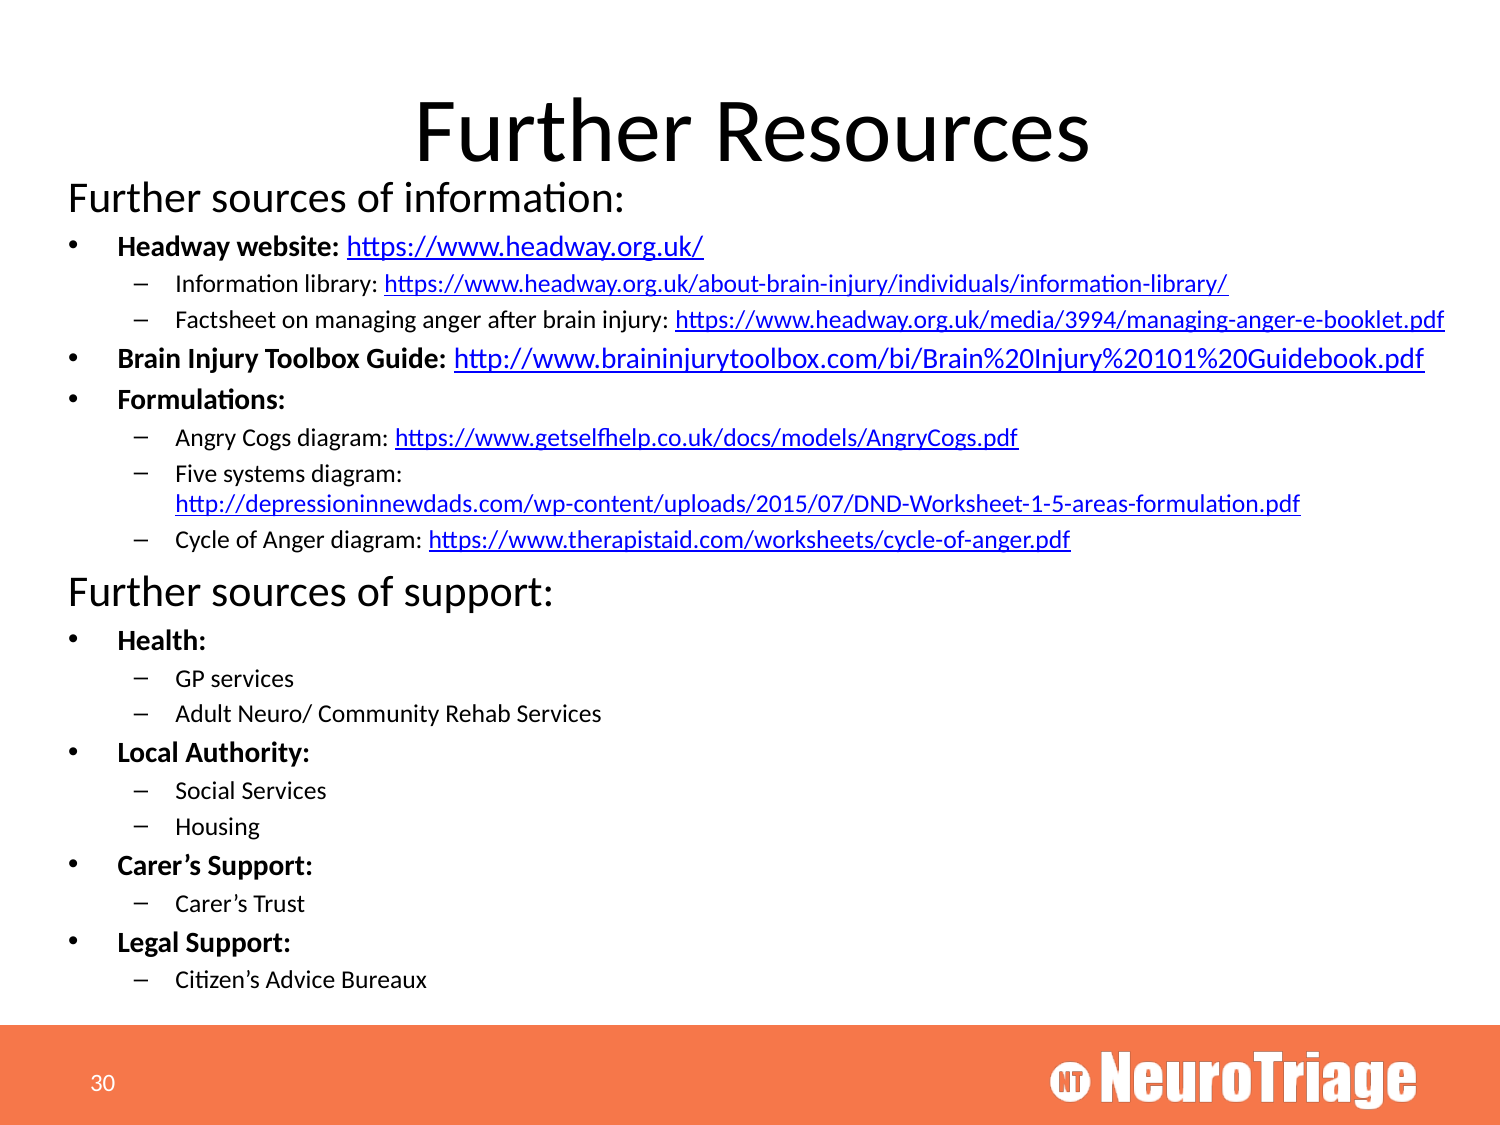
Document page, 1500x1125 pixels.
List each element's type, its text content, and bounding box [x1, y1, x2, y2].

picture [1037, 1035, 1425, 1125]
slide_number 30 [75, 1051, 425, 1112]
list Further sources of information: Headway website: https://www.headway.org.uk/ Information library: https://www.headway.org.uk/about-brain-injury/individuals/information-library/ Factsheet on managing anger after brain injury: https://www.headway.org.uk/media/3994/managing-anger-e-booklet.pdf Brain Injury Toolbox Guide: http://www.braininjurytoolbox.com/bi/Brain%20Injury%20101%20Guidebook.pdf Formulations: Angry Cogs diagram: https://www.getselfhelp.co.uk/docs/models/AngryCogs.pdf Five systems diagram: http://depressioninnewdads.com/wp-content/uploads/2015/07/DND-Worksheet-1-5-areas-formulation.pdf Cycle of Anger diagram: https://www.therapistaid.com/worksheets/cycle-of-anger.pdf Further sources of support: Health: GP services Adult Neuro/ Community Rehab Services Local Authority: Social Services Housing Carer’s Support: Carer’s Trust Legal Support: Citizen’s Advice Bureaux [53, 160, 1471, 1035]
title Further Resources [78, 30, 1429, 160]
